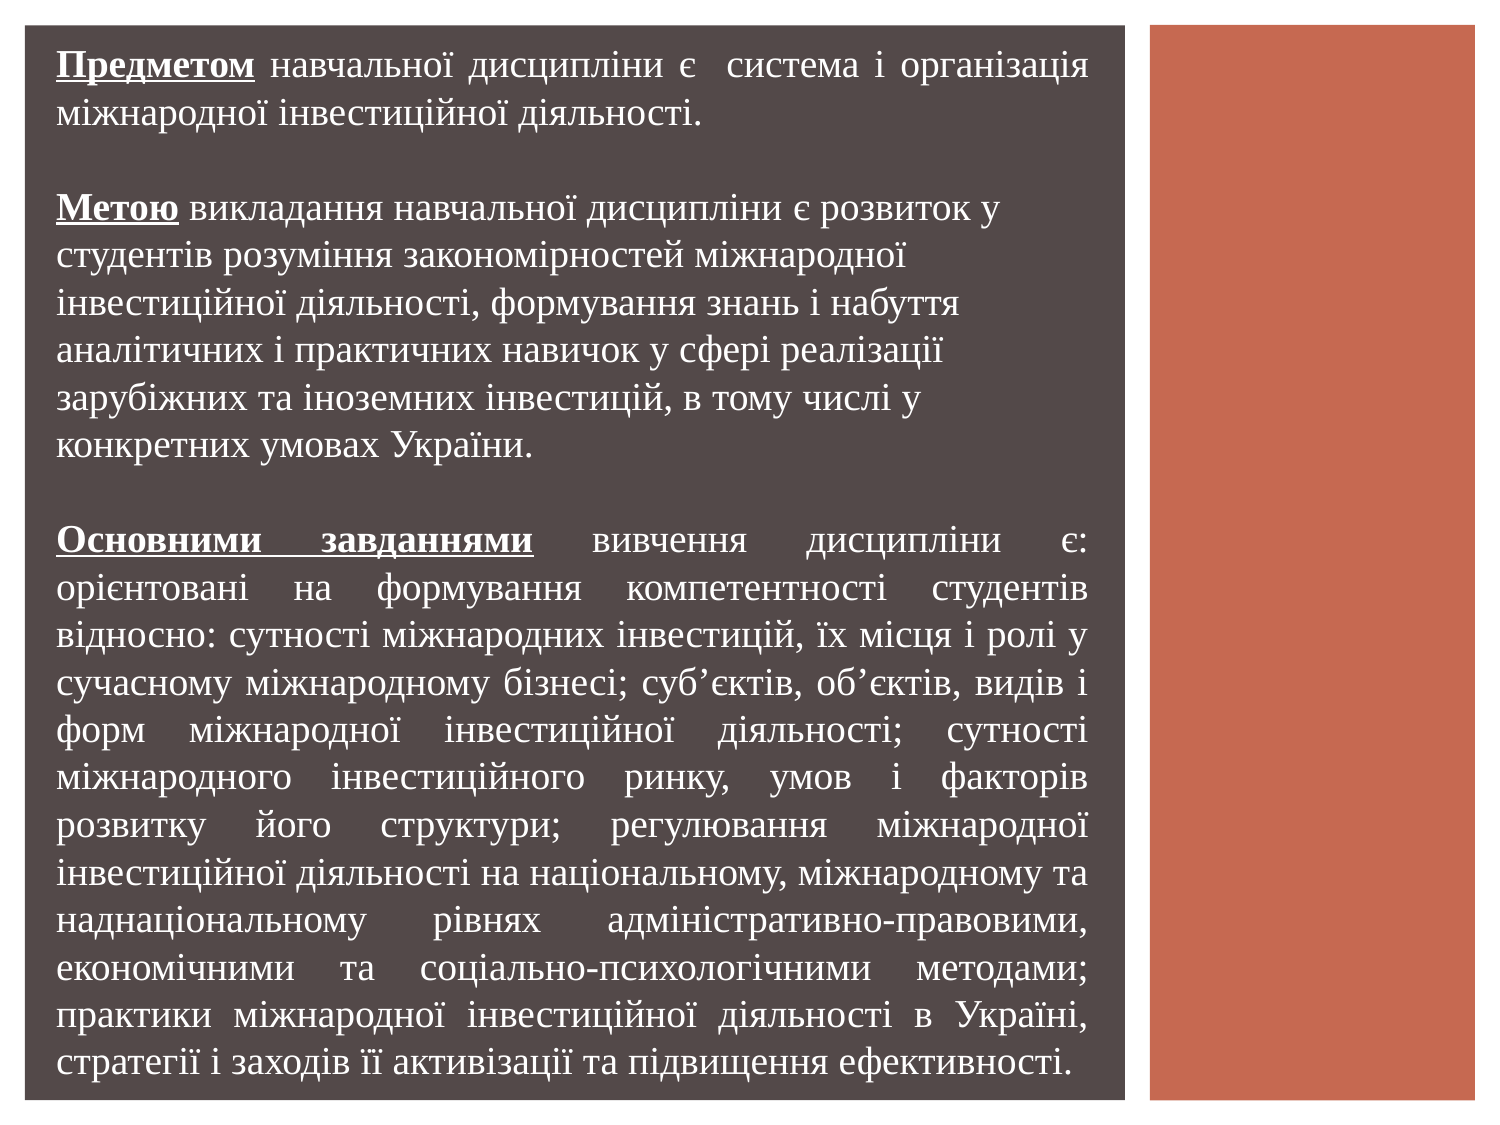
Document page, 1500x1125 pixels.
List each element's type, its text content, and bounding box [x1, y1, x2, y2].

text_box Предметом навчальної дисципліни є система і організація міжнародної інвестиційної діяльності. Метою викладання навчальної дисципліни є розвиток у студентів розуміння закономірностей міжнародної інвестиційної діяльності, формування знань і набуття аналітичних і практичних навичок у сфері реалізації зарубіжних та іноземних інвестицій, в тому числі у конкретних умовах України. Основними завданнями вивчення дисципліни є: орієнтовані на формування компетентності студентів відносно: сутності міжнародних інвестицій, їх місця і ролі у сучасному міжнародному бізнесі; суб’єктів, об’єктів, видів і форм міжнародної інвестиційної діяльності; сутності міжнародного інвестиційного ринку, умов і факторів розвитку його структури; регулювання міжнародної інвестиційної діяльності на національному, міжнародному та наднаціональному рівнях адміністративно-правовими, економічними та соціально-психологічними методами; практики міжнародної інвестиційної діяльності в Україні, стратегії і заходів її активізації та підвищення ефективності. [41, 30, 1105, 1091]
